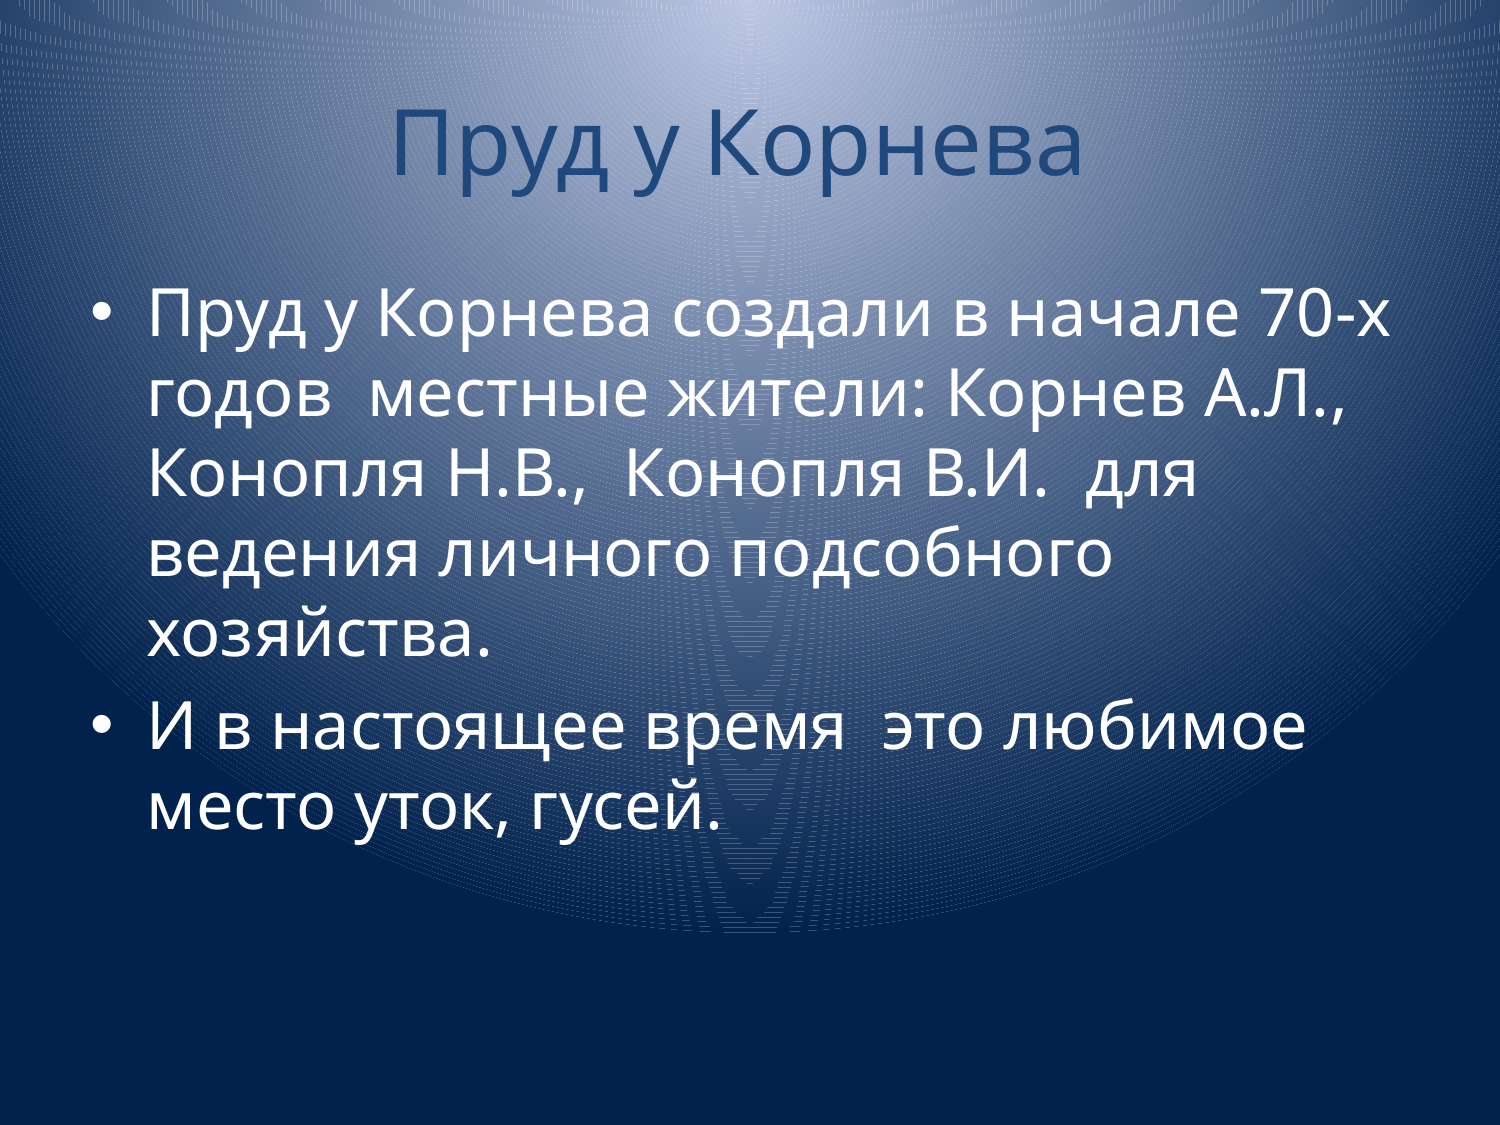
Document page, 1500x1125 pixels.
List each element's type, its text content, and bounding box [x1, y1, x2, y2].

list Пруд у Корнева создали в начале 70-х годов местные жители: Корнев А.Л., Конопля Н.В., Конопля В.И. для ведения личного подсобного хозяйства. И в настоящее время это любимое место уток, гусей. [75, 262, 1425, 1005]
title Пруд у Корнева [75, 45, 1425, 233]
